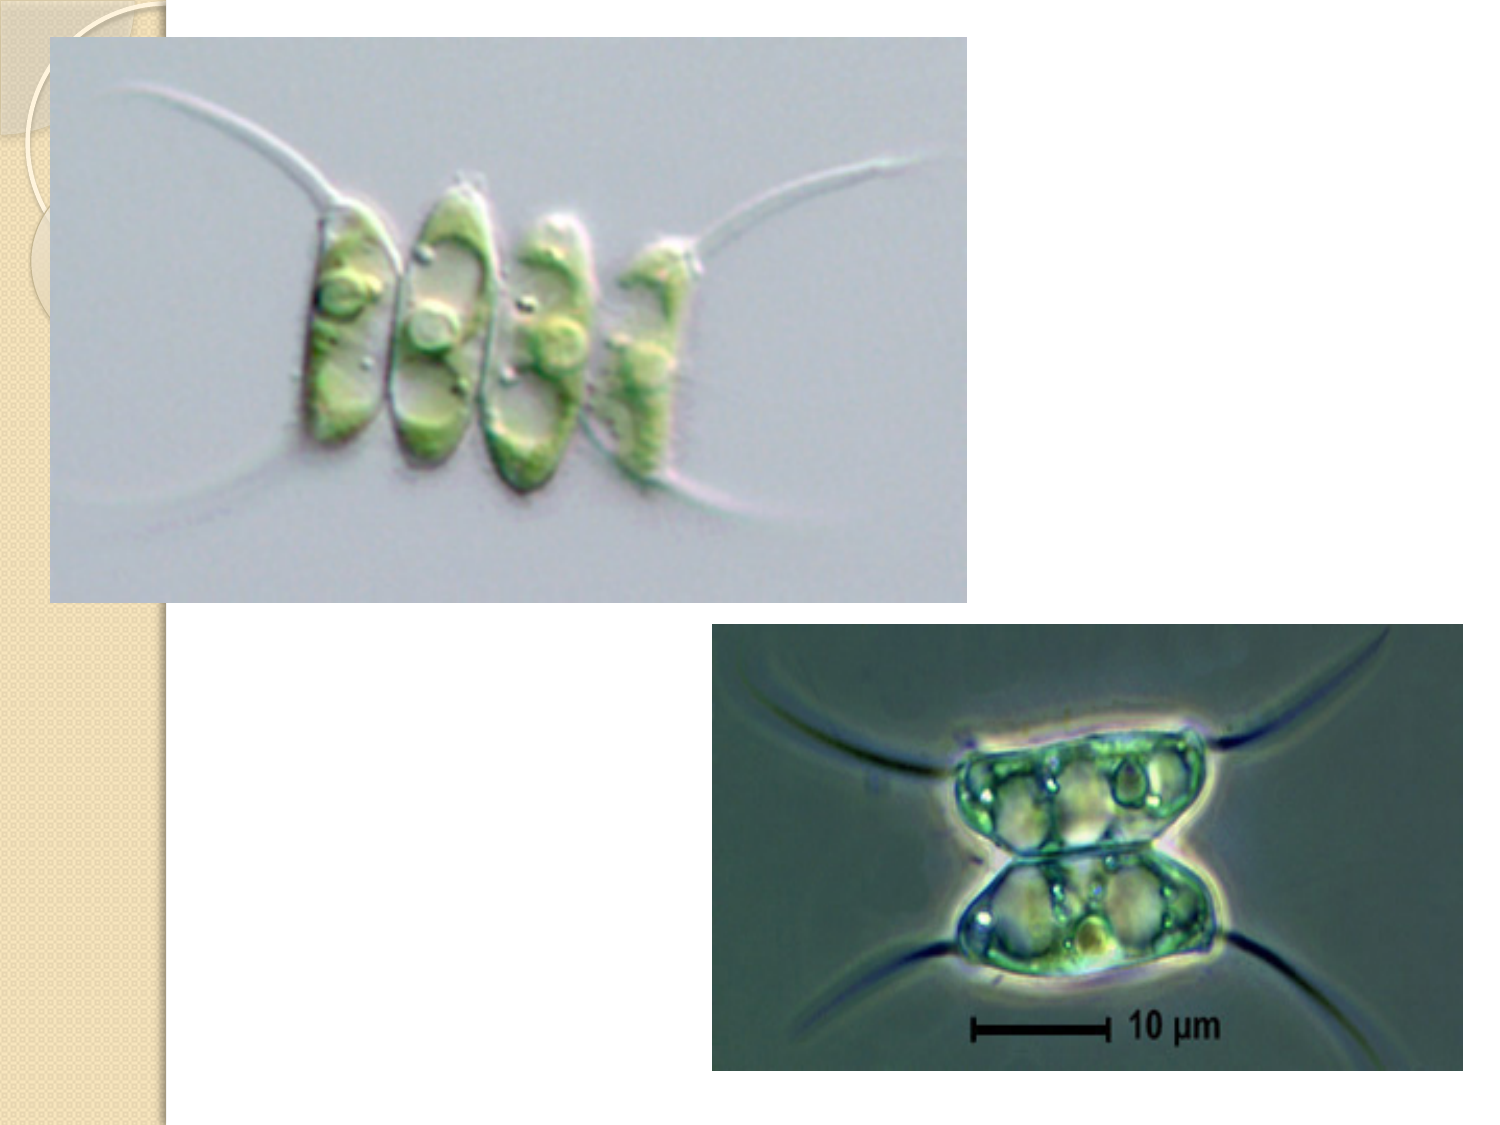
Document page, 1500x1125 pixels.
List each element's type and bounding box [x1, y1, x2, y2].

list [49, 37, 967, 603]
picture [712, 624, 1463, 1071]
